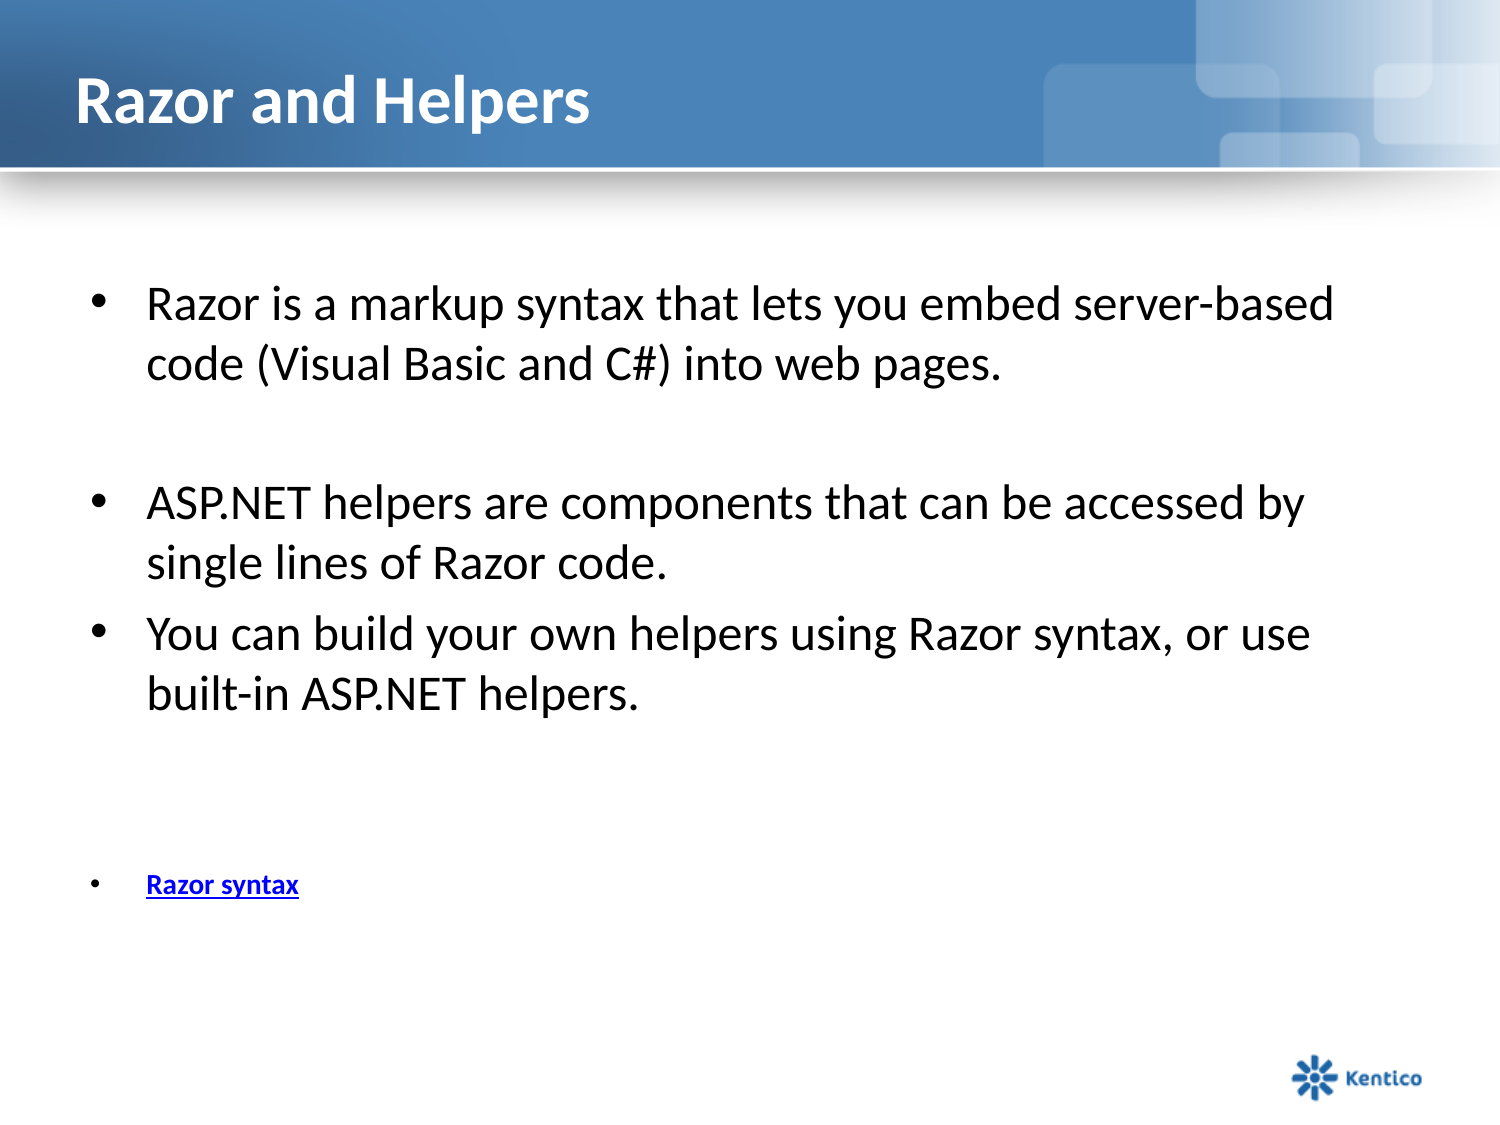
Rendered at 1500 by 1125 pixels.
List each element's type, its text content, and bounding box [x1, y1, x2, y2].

title Razor and Helpers [75, 54, 1425, 149]
picture [0, 0, 1500, 1125]
list Razor is a markup syntax that lets you embed server-based code (Visual Basic and C#) into web pages. ASP.NET helpers are components that can be accessed by single lines of Razor code. You can build your own helpers using Razor syntax, or use built-in ASP.NET helpers. Razor syntax [75, 262, 1425, 1005]
